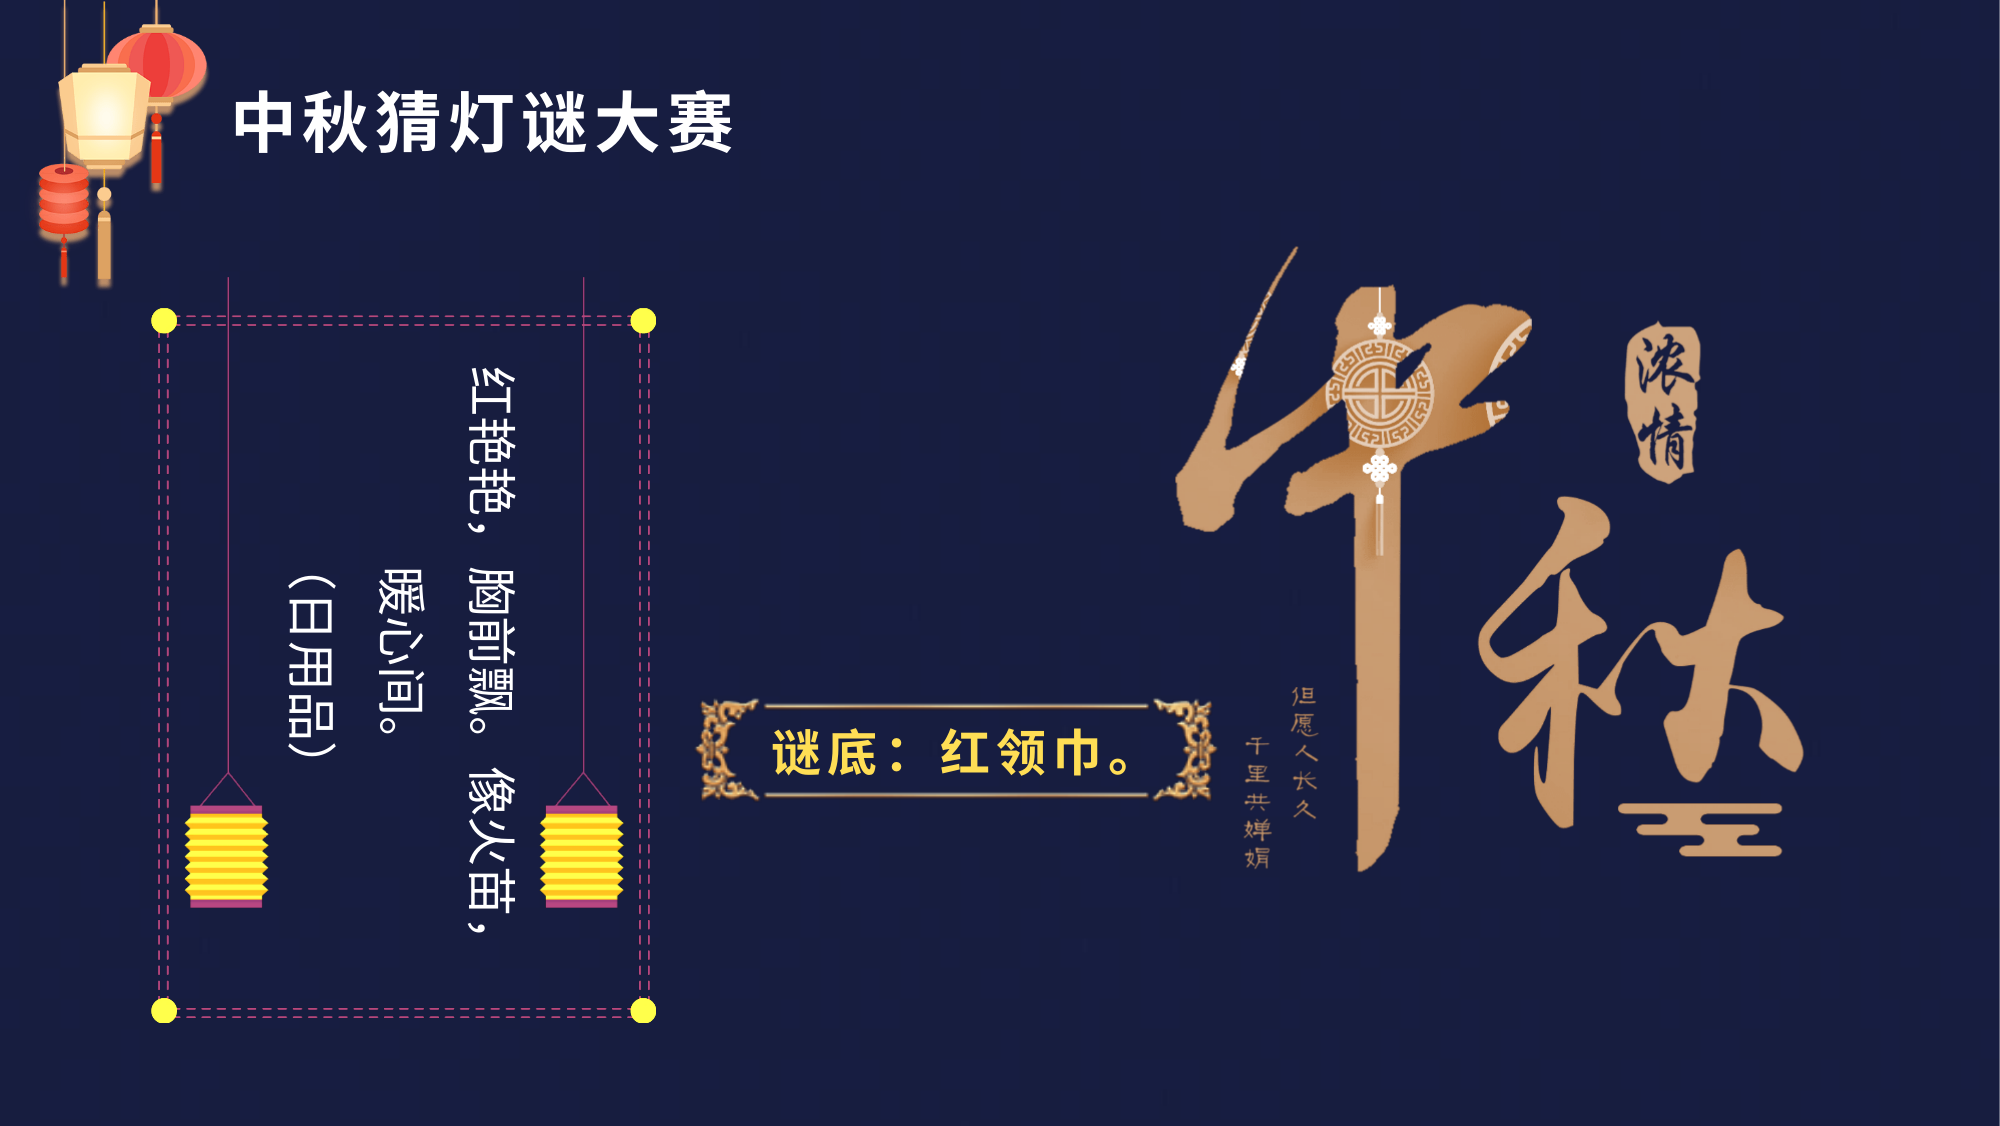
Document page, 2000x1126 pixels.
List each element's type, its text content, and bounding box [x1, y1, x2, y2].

picture [0, 0, 2000, 1126]
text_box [666, 665, 957, 841]
text_box 中秋猜灯谜大赛 [217, 72, 957, 168]
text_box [151, 277, 656, 1023]
